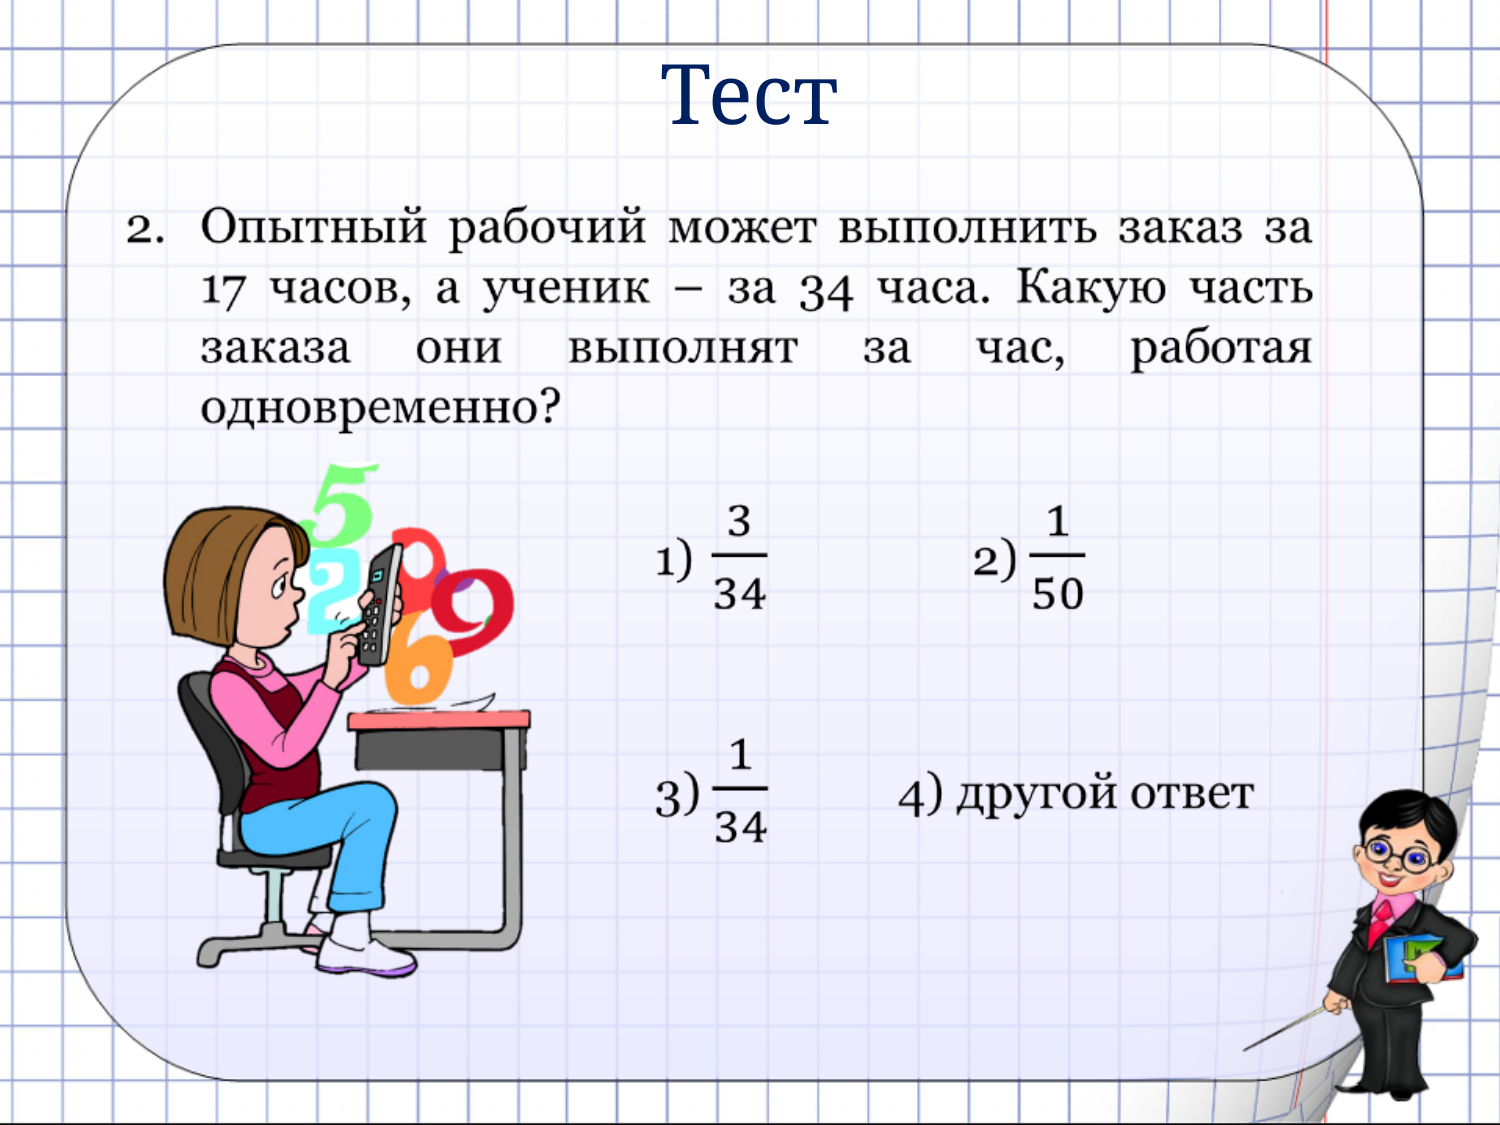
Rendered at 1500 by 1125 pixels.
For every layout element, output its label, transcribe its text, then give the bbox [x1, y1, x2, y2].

picture [0, 0, 1500, 1125]
title Тест [75, 44, 1425, 149]
